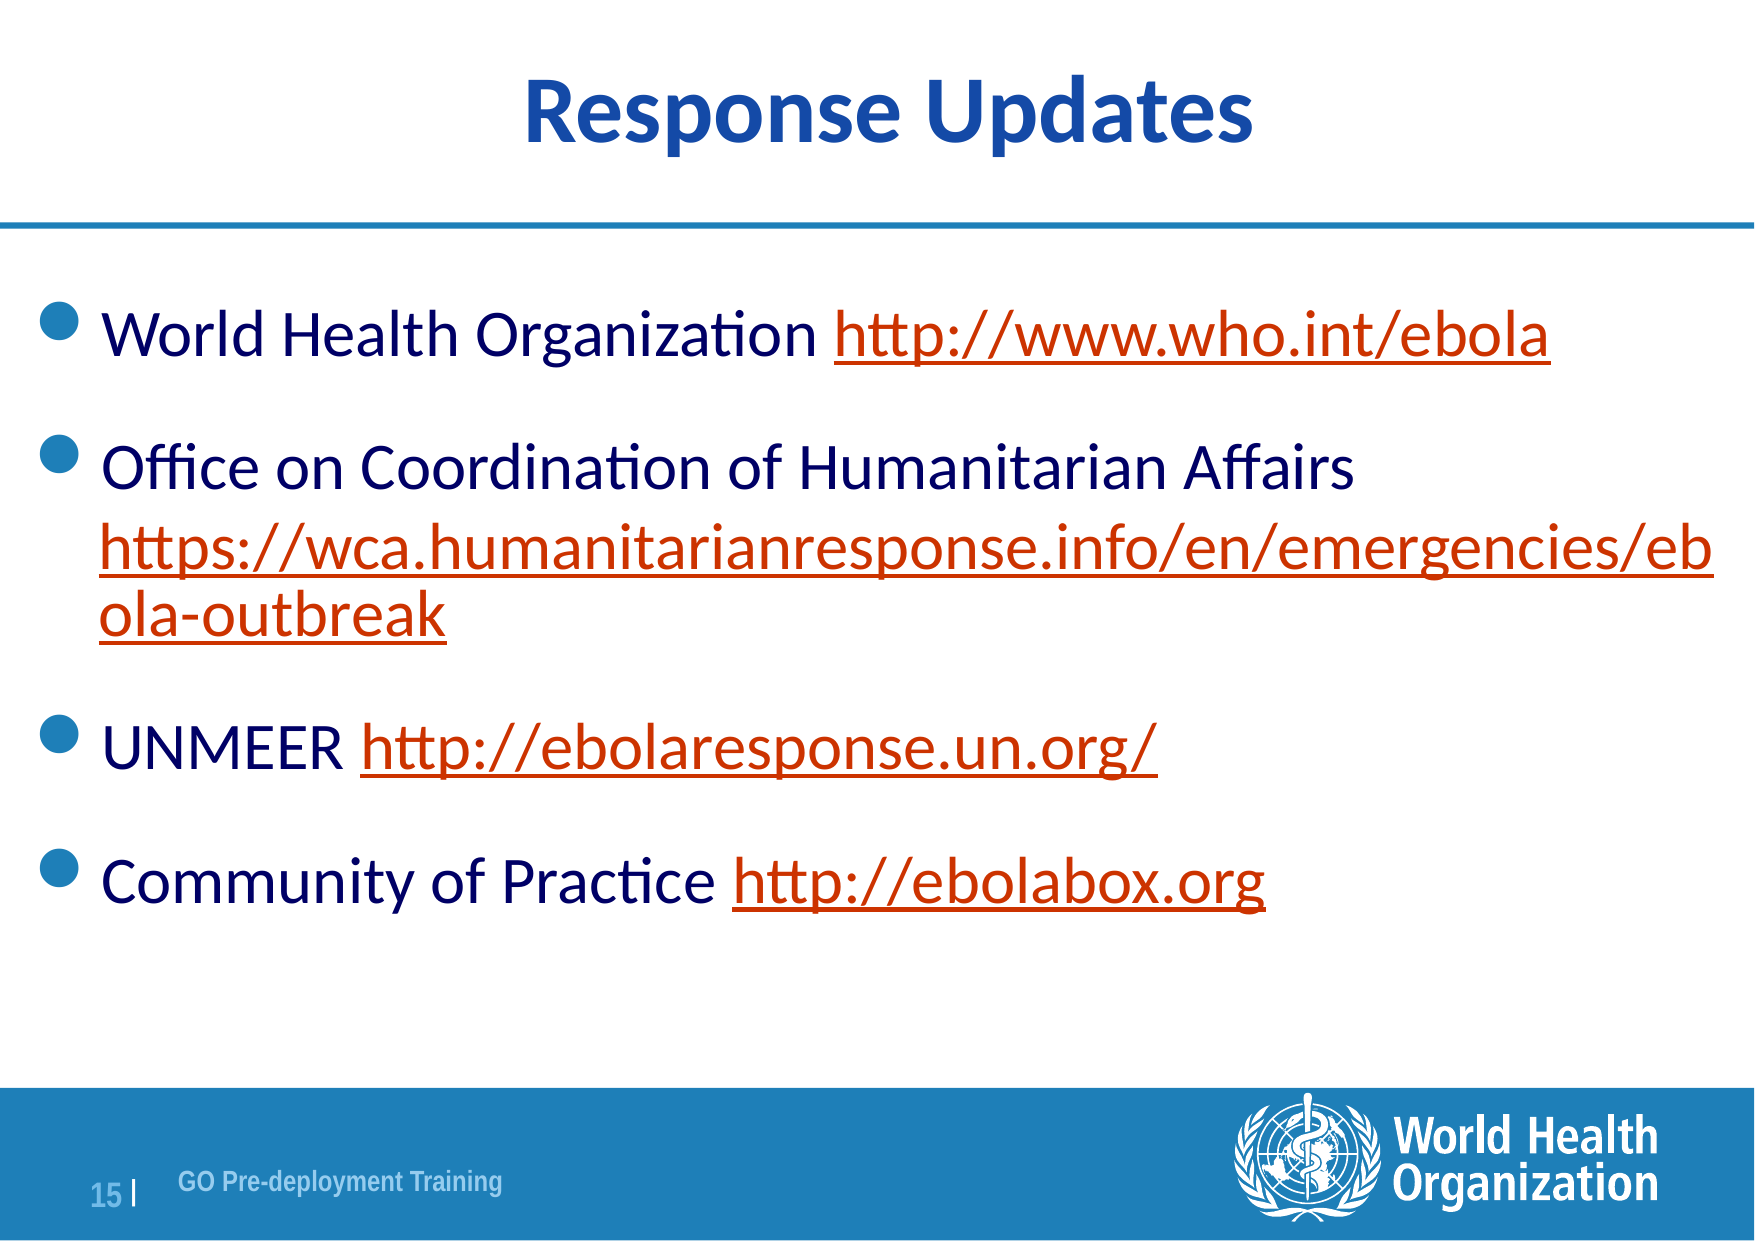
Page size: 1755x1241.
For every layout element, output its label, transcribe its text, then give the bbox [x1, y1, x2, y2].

text_box [65, 40, 1645, 248]
list World Health Organization http://www.who.int/ebola Office on Coordination of Humanitarian Affairs https://wca.humanitarianresponse.info/en/emergencies/ebola-outbreak UNMEER http://ebolaresponse.un.org/ Community of Practice http://ebolabox.org [34, 289, 1734, 1168]
text_box Response Updates [129, 38, 1650, 171]
